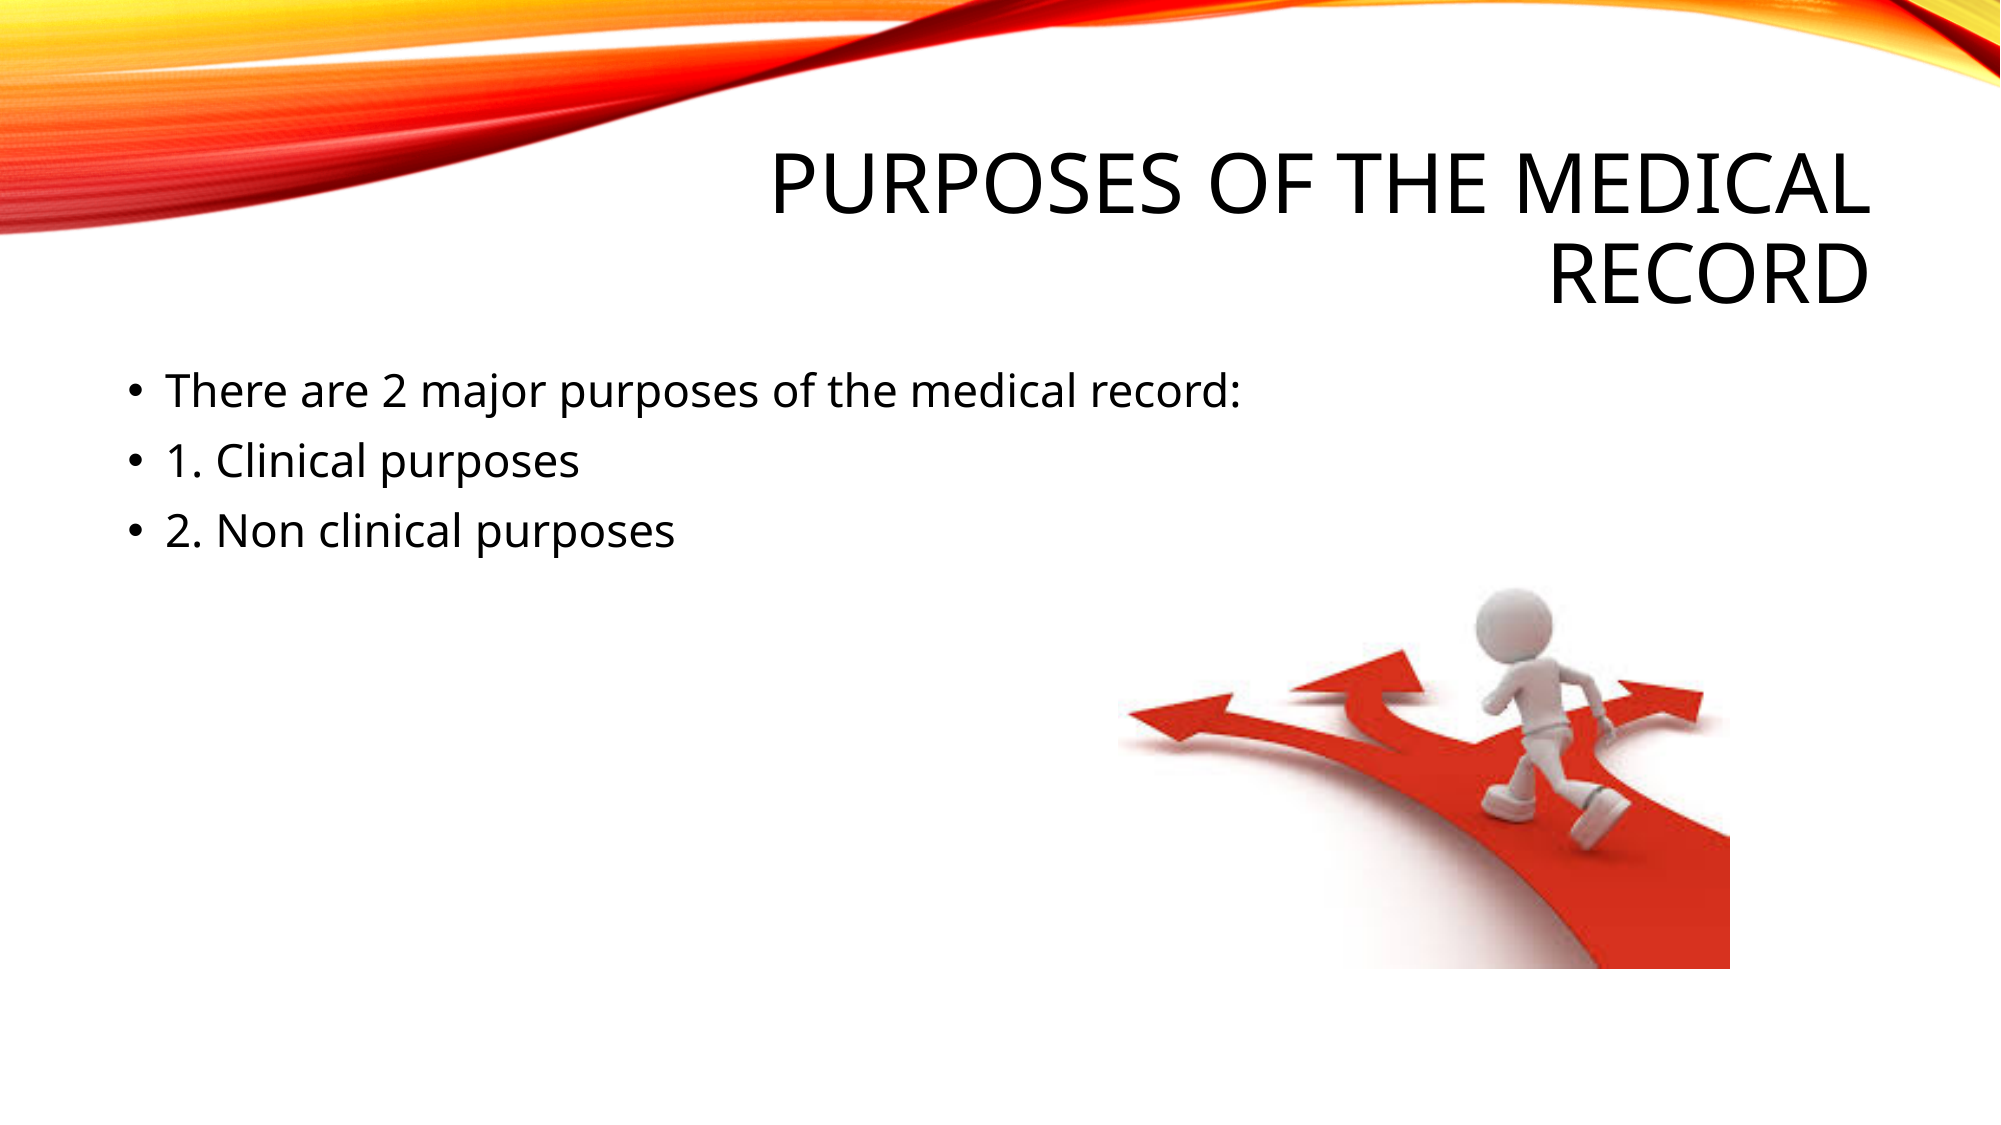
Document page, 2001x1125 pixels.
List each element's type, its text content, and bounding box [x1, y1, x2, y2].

title Purposes of the medical record [474, 125, 1888, 338]
picture [1118, 511, 1730, 970]
list There are 2 major purposes of the medical record: 1. Clinical purposes 2. Non clinical purposes [112, 360, 1888, 1021]
picture [0, 0, 2000, 237]
